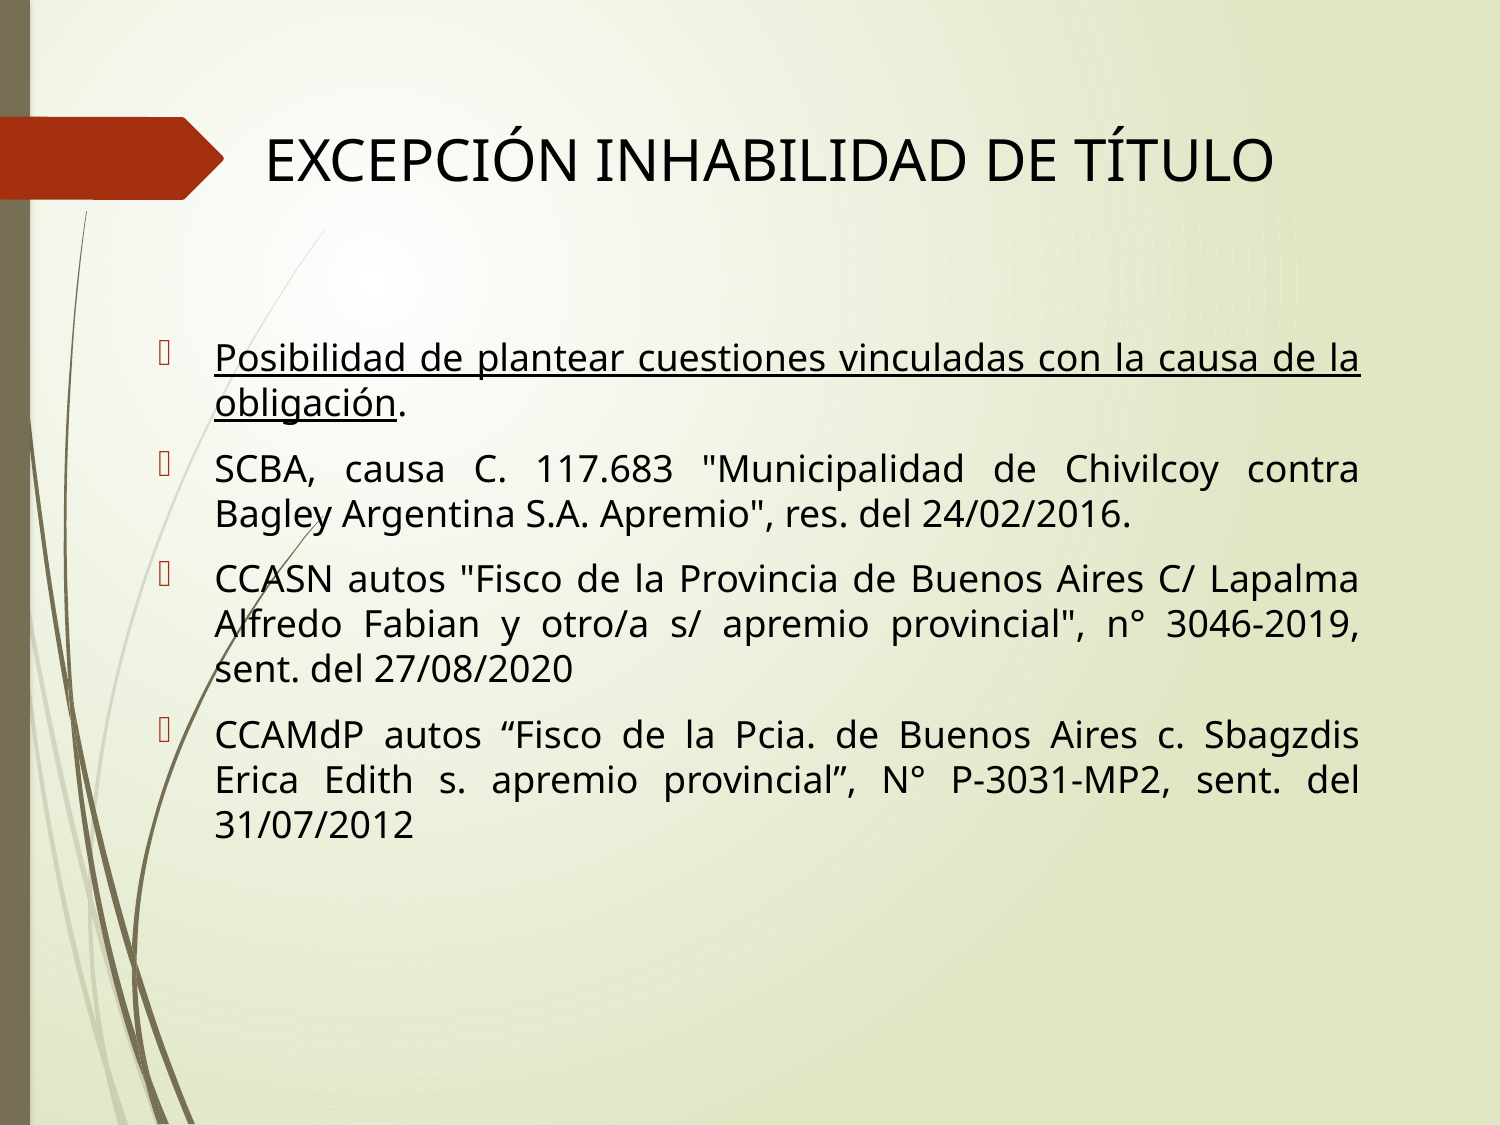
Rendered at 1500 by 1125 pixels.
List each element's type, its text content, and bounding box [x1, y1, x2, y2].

list Posibilidad de plantear cuestiones vinculadas con la causa de la obligación. SCBA, causa C. 117.683 "Municipalidad de Chivilcoy contra Bagley Argentina S.A. Apremio", res. del 24/02/2016. CCASN autos "Fisco de la Provincia de Buenos Aires C/ Lapalma Alfredo Fabian y otro/a s/ apremio provincial", n° 3046-2019, sent. del 27/08/2020 CCAMdP autos “Fisco de la Pcia. de Buenos Aires c. Sbagzdis Erica Edith s. apremio provincial”, N° P-3031-MP2, sent. del 31/07/2012 [143, 326, 1376, 1012]
title Excepción Inhabilidad de título [230, 116, 1312, 326]
